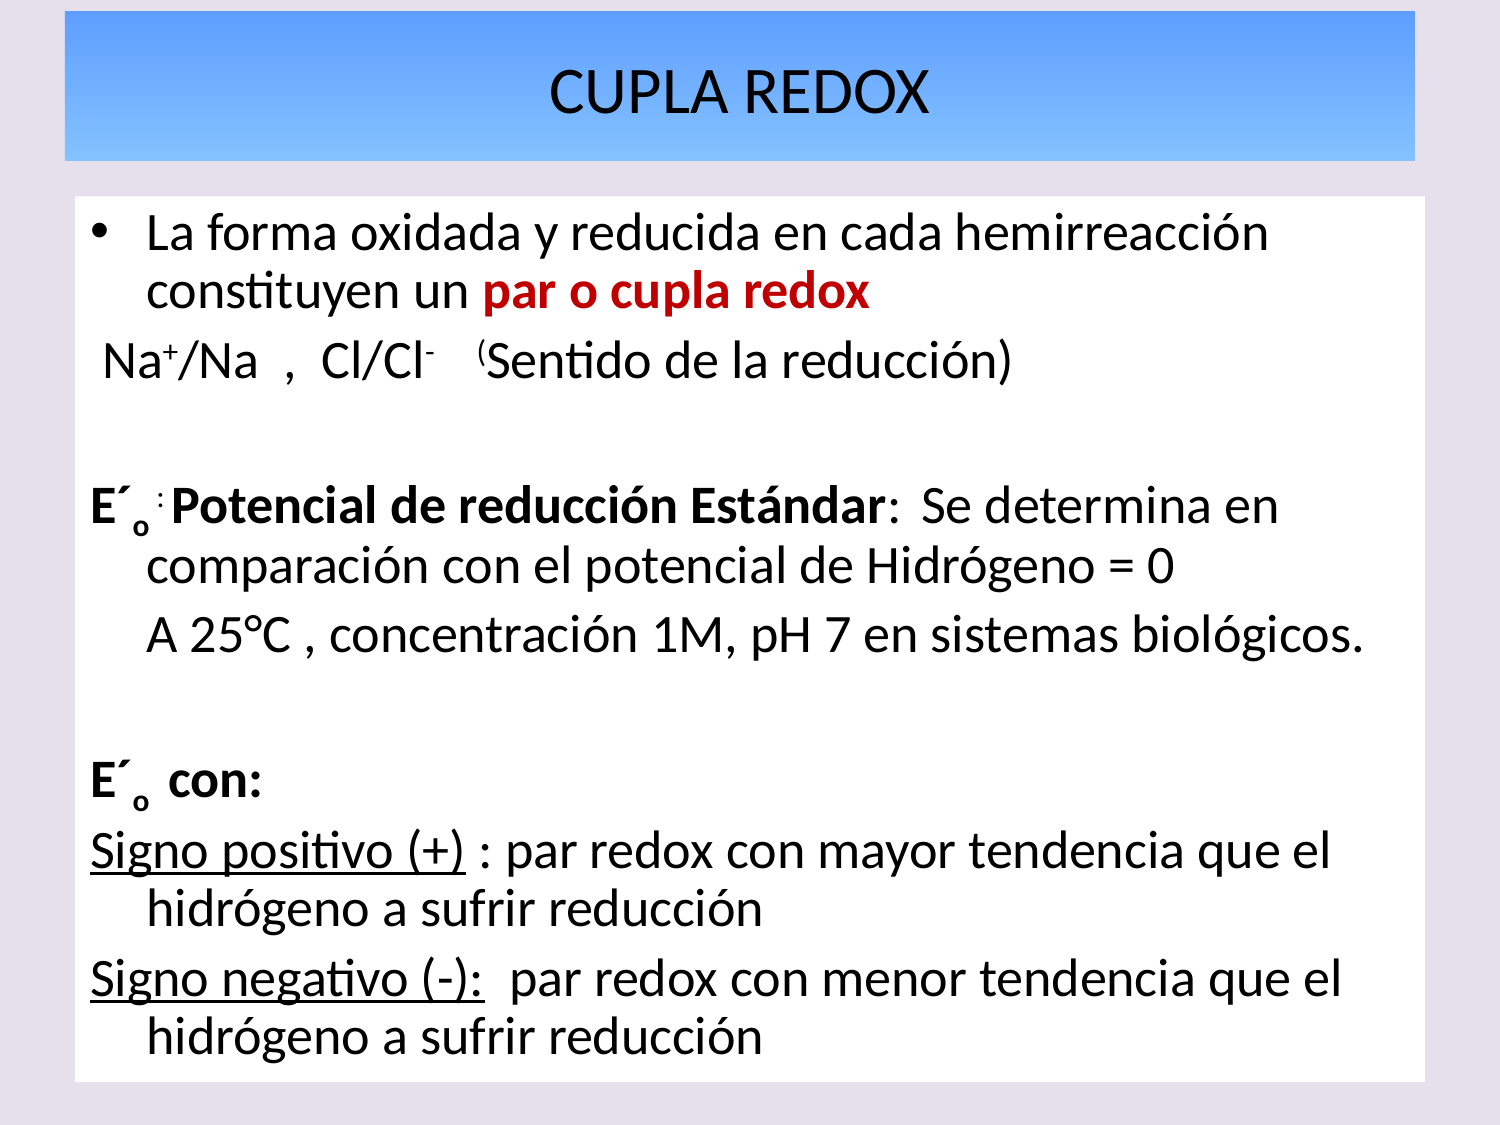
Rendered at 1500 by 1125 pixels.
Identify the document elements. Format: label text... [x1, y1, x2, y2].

title CUPLA REDOX [64, 11, 1415, 161]
list La forma oxidada y reducida en cada hemirreacción constituyen un par o cupla redox Na+/Na , Cl/Cl- (Sentido de la reducción) E´o : Potencial de reducción Estándar: Se determina en comparación con el potencial de Hidrógeno = 0 A 25°C , concentración 1M, pH 7 en sistemas biológicos. E´o con: Signo positivo (+) : par redox con mayor tendencia que el hidrógeno a sufrir reducción Signo negativo (-): par redox con menor tendencia que el hidrógeno a sufrir reducción [75, 196, 1425, 1083]
